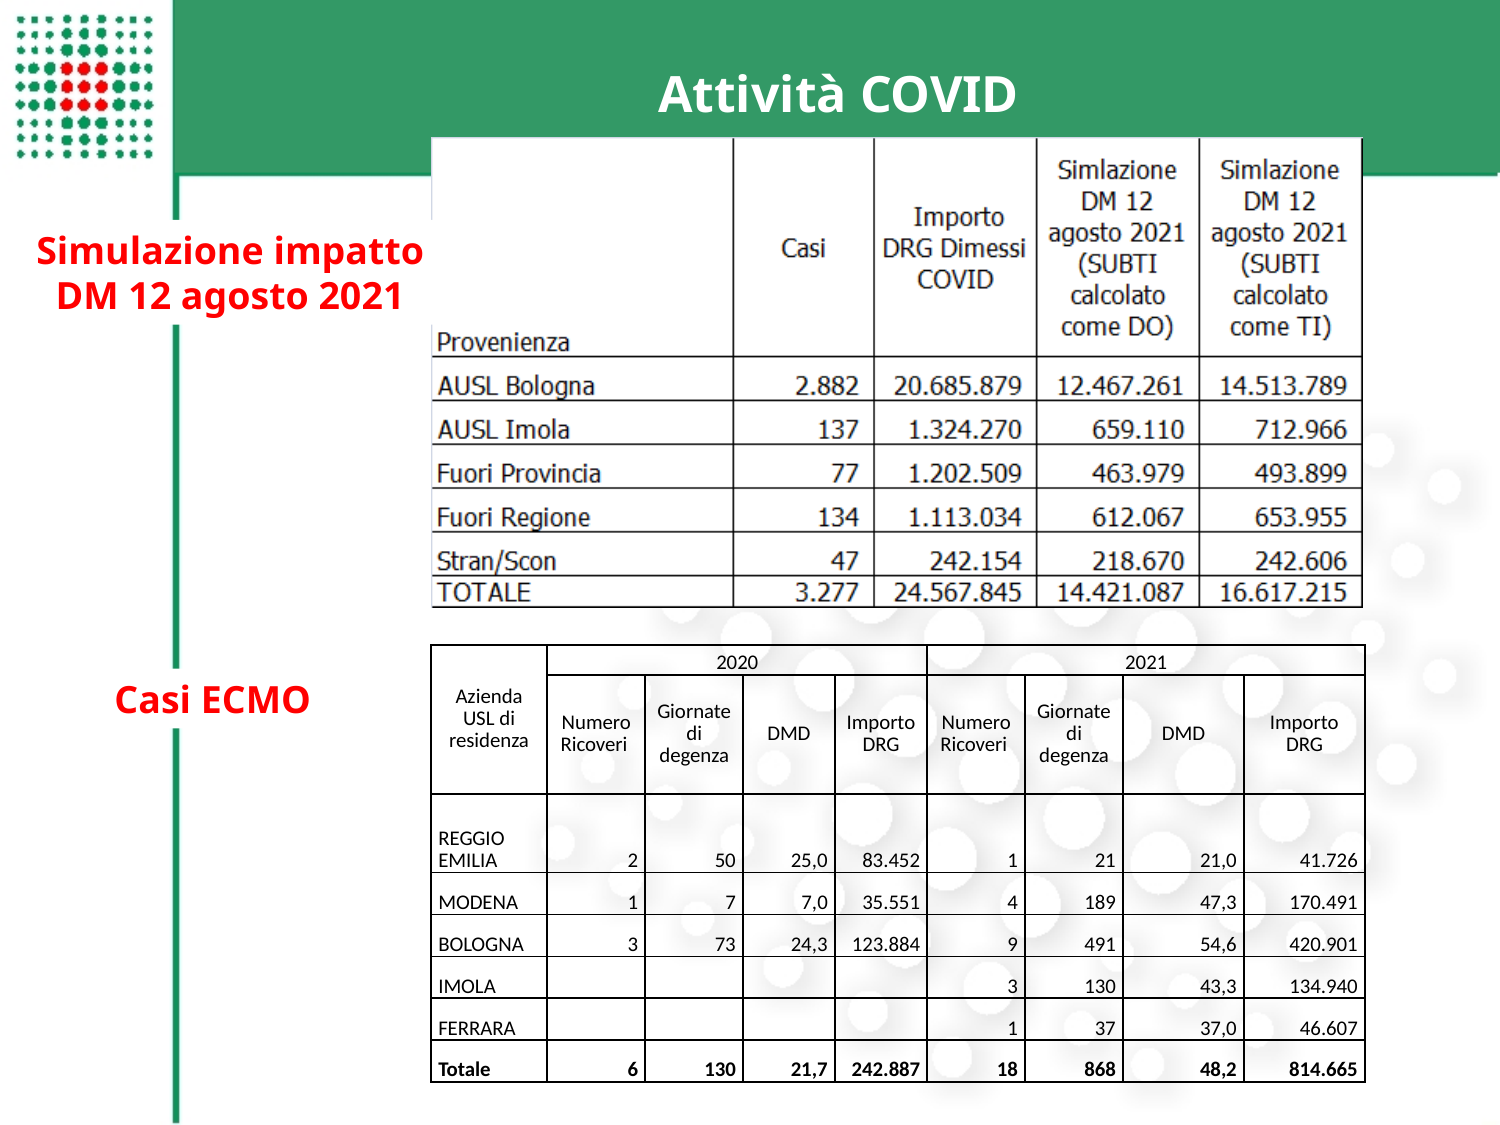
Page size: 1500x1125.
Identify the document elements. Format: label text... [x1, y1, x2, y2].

table_cell 6 [548, 1041, 644, 1081]
table_cell 130 [1026, 957, 1122, 997]
table_cell Giornate di degenza [646, 676, 742, 793]
table_cell 170.491 [1245, 873, 1364, 914]
table_cell DMD [744, 676, 834, 793]
table_cell 189 [1026, 873, 1122, 914]
text_box Attività COVID [177, 55, 1500, 130]
table_cell [646, 957, 742, 997]
table_cell Numero Ricoveri [928, 676, 1024, 793]
table_cell 130 [646, 1041, 742, 1081]
table_cell 37 [1026, 999, 1122, 1039]
text_box Simulazione impatto DM 12 agosto 2021 [17, 219, 425, 325]
table_cell [744, 999, 834, 1039]
table_cell MODENA [432, 873, 546, 914]
table_cell 35.551 [836, 873, 926, 914]
table_cell 43,3 [1124, 957, 1243, 997]
table_cell 2 [548, 795, 644, 872]
table_cell 134.940 [1245, 957, 1364, 997]
table_cell 4 [928, 873, 1024, 914]
table_cell Importo DRG [1245, 676, 1364, 793]
table_cell FERRARA [432, 999, 546, 1039]
table_cell 21,7 [744, 1041, 834, 1081]
table_cell 7 [646, 873, 742, 914]
table_cell 24,3 [744, 915, 834, 956]
picture [0, 0, 1500, 1125]
table_cell 242.887 [836, 1041, 926, 1081]
table_cell 814.665 [1245, 1041, 1364, 1081]
table_cell 3 [548, 915, 644, 956]
table_header 2020 [548, 646, 926, 674]
table_cell Totale [432, 1041, 546, 1081]
table_cell 25,0 [744, 795, 834, 872]
table_cell [836, 999, 926, 1039]
table_cell Numero Ricoveri [548, 676, 644, 793]
table_cell 868 [1026, 1041, 1122, 1081]
table_cell REGGIO EMILIA [432, 795, 546, 872]
table_cell [548, 999, 644, 1039]
table_cell 41.726 [1245, 795, 1364, 872]
table_cell 3 [928, 957, 1024, 997]
table_cell Giornate di degenza [1026, 676, 1122, 793]
table_cell 1 [928, 999, 1024, 1039]
table_cell DMD [1124, 676, 1243, 793]
text_box Casi ECMO [0, 668, 426, 729]
table_cell 46.607 [1245, 999, 1364, 1039]
table_cell [744, 957, 834, 997]
table_cell 54,6 [1124, 915, 1243, 956]
table_cell 1 [548, 873, 644, 914]
table_cell 420.901 [1245, 915, 1364, 956]
table_cell IMOLA [432, 957, 546, 997]
table_cell 18 [928, 1041, 1024, 1081]
table_cell 47,3 [1124, 873, 1243, 914]
table_cell 21 [1026, 795, 1122, 872]
table_cell 37,0 [1124, 999, 1243, 1039]
table_cell 491 [1026, 915, 1122, 956]
table_cell 1 [928, 795, 1024, 872]
table_cell 48,2 [1124, 1041, 1243, 1081]
table_cell 123.884 [836, 915, 926, 956]
table_cell 73 [646, 915, 742, 956]
table_cell 50 [646, 795, 742, 872]
table_cell 7,0 [744, 873, 834, 914]
table_cell [548, 957, 644, 997]
table_cell BOLOGNA [432, 915, 546, 956]
table_header 2021 [928, 646, 1364, 674]
table_cell 83.452 [836, 795, 926, 872]
table_header Azienda USL di residenza [432, 646, 546, 793]
table_cell 9 [928, 915, 1024, 956]
table_cell [836, 957, 926, 997]
table_cell [646, 999, 742, 1039]
table_cell Importo DRG [836, 676, 926, 793]
table_cell 21,0 [1124, 795, 1243, 872]
